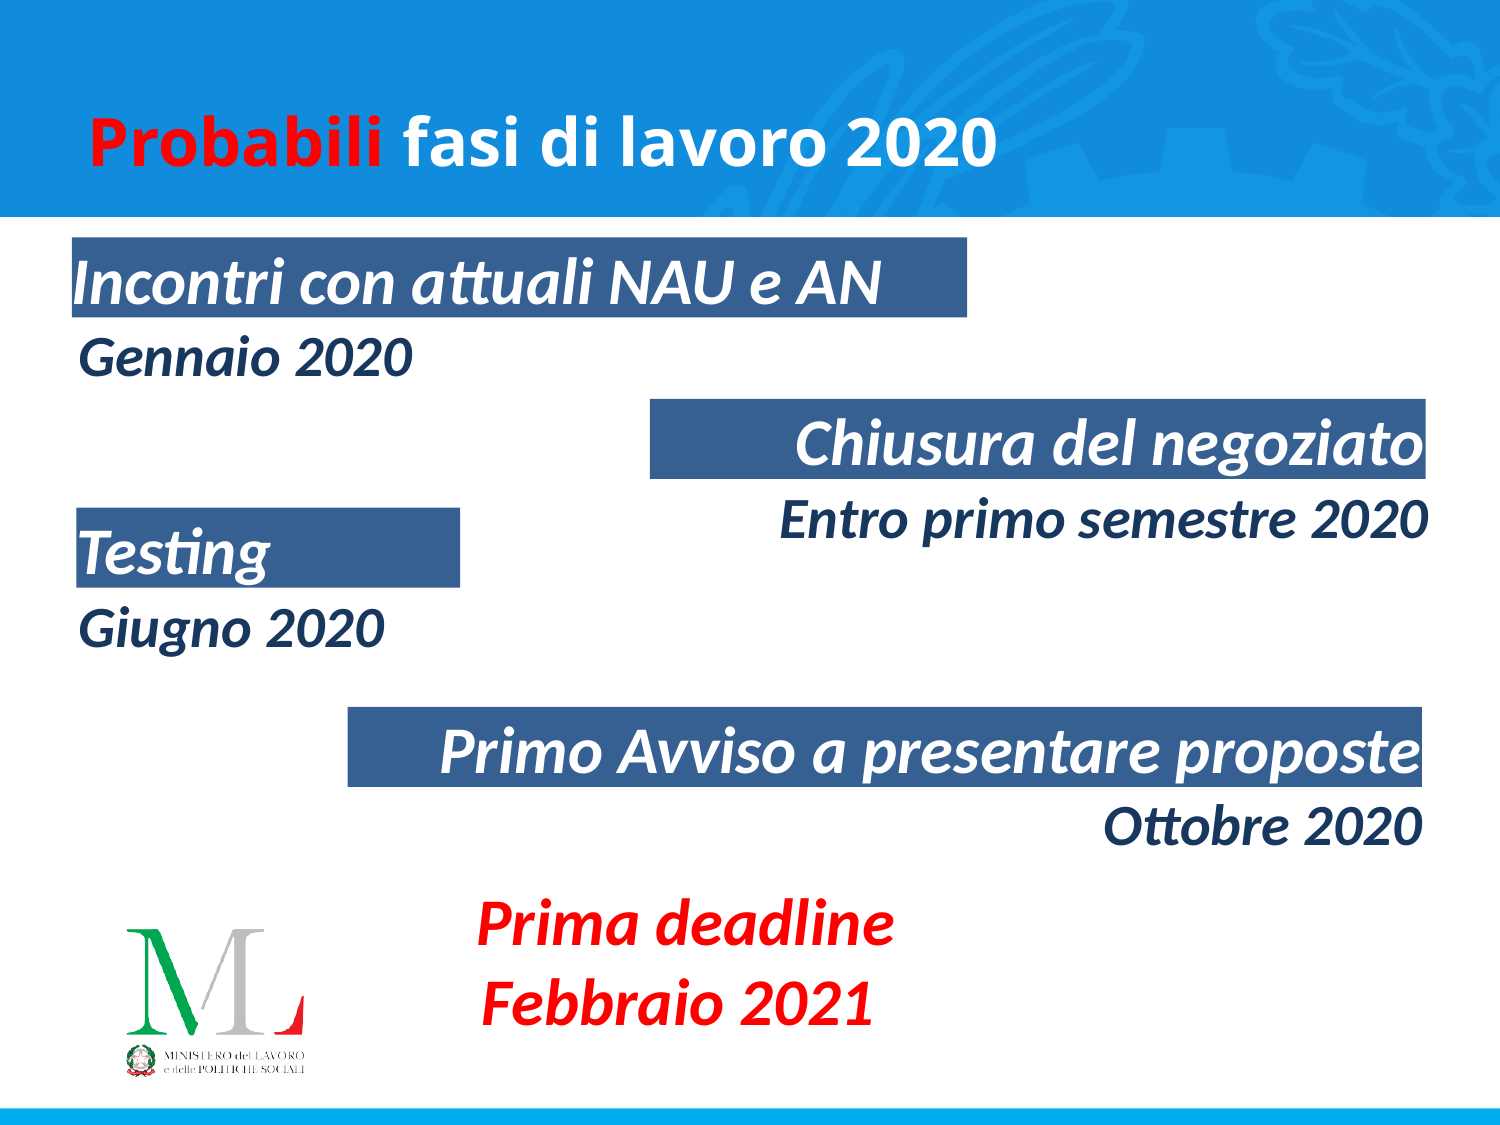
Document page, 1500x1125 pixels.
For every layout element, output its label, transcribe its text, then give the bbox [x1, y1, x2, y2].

text_box Gennaio 2020 [76, 316, 453, 390]
picture [0, 0, 1500, 217]
text_box Probabili fasi di lavoro 2020 [87, 99, 1414, 180]
text_box Prima deadline Febbraio 2021 [403, 876, 969, 1040]
text_box Chiusura del negoziato [648, 397, 1428, 481]
text_box Giugno 2020 [76, 587, 446, 661]
text_box Entro primo semestre 2020 [752, 478, 1431, 552]
text_box Incontri con attuali NAU e AN [70, 235, 969, 320]
text_box Ottobre 2020 [963, 785, 1424, 860]
text_box Primo Avviso a presentare proposte [346, 705, 1424, 789]
text_box Testing [74, 506, 462, 590]
picture [126, 929, 304, 1077]
